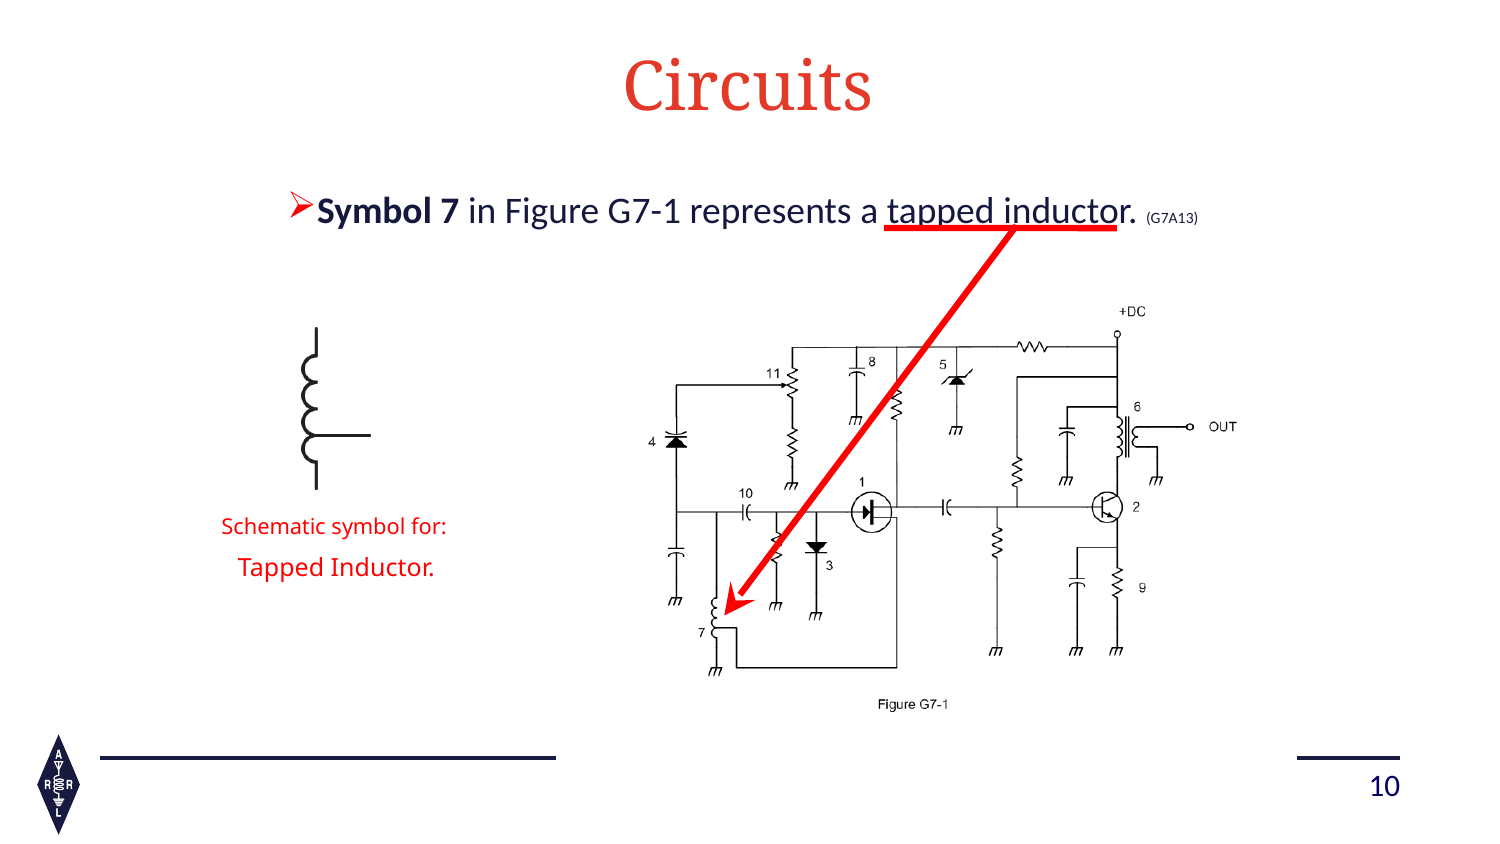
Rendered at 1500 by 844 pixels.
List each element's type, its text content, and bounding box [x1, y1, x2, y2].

text_box Schematic symbol for: Tapped Inductor. [206, 502, 467, 590]
slide_number 10 [1302, 761, 1400, 807]
picture [37, 734, 80, 835]
picture [556, 245, 1297, 779]
title Circuits [101, 44, 1395, 145]
picture [301, 327, 371, 490]
list Symbol 7 in Figure G7-1 represents a tapped inductor. (G7A13) [211, 185, 1275, 797]
